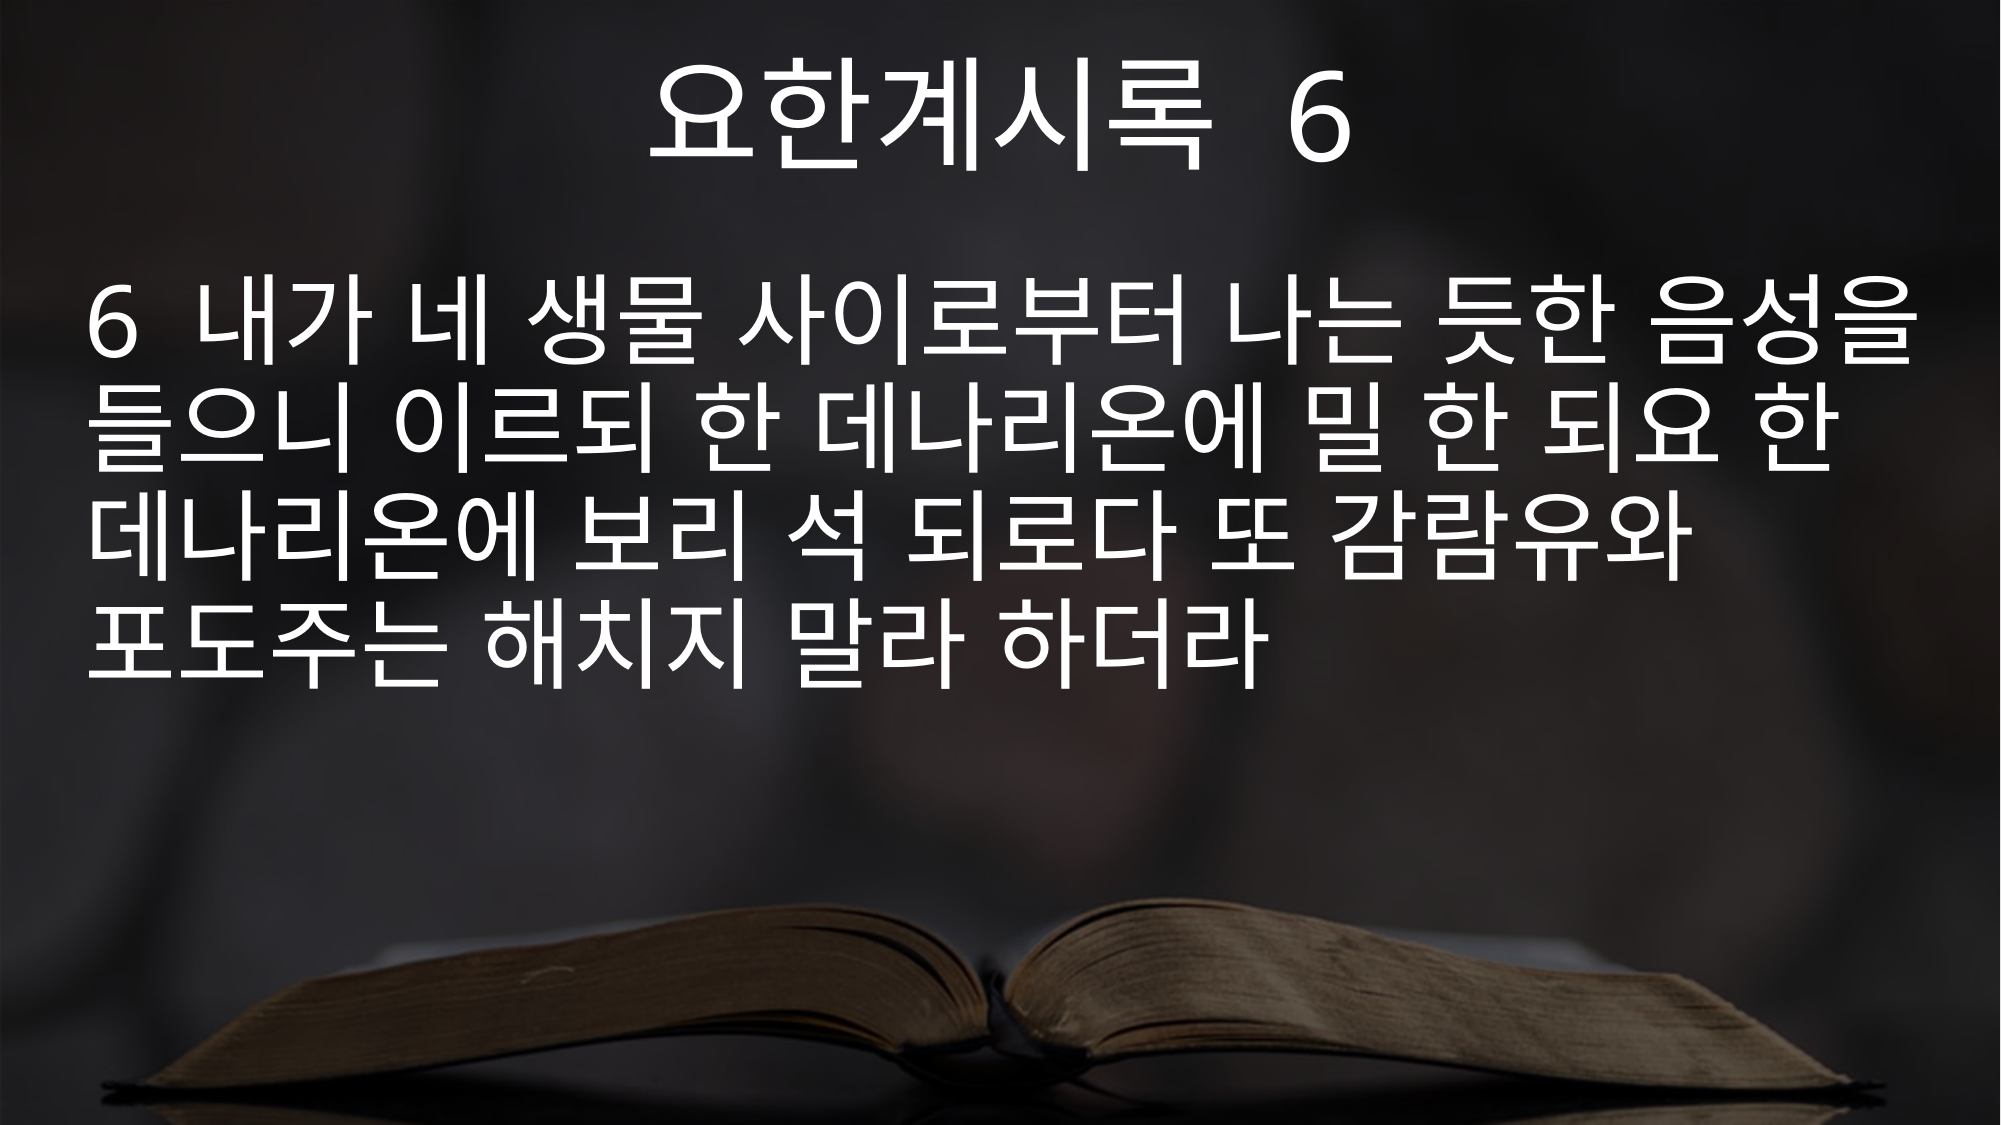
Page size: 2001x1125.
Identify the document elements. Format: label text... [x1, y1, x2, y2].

picture [0, 0, 2001, 1125]
footer 요한계시록 6 [0, 32, 2000, 192]
list 6 내가 네 생물 사이로부터 나는 듯한 음성을 들으니 이르되 한 데나리온에 밀 한 되요 한 데나리온에 보리 석 되로다 또 감람유와 포도주는 해치지 말라 하더라 [69, 263, 1953, 423]
